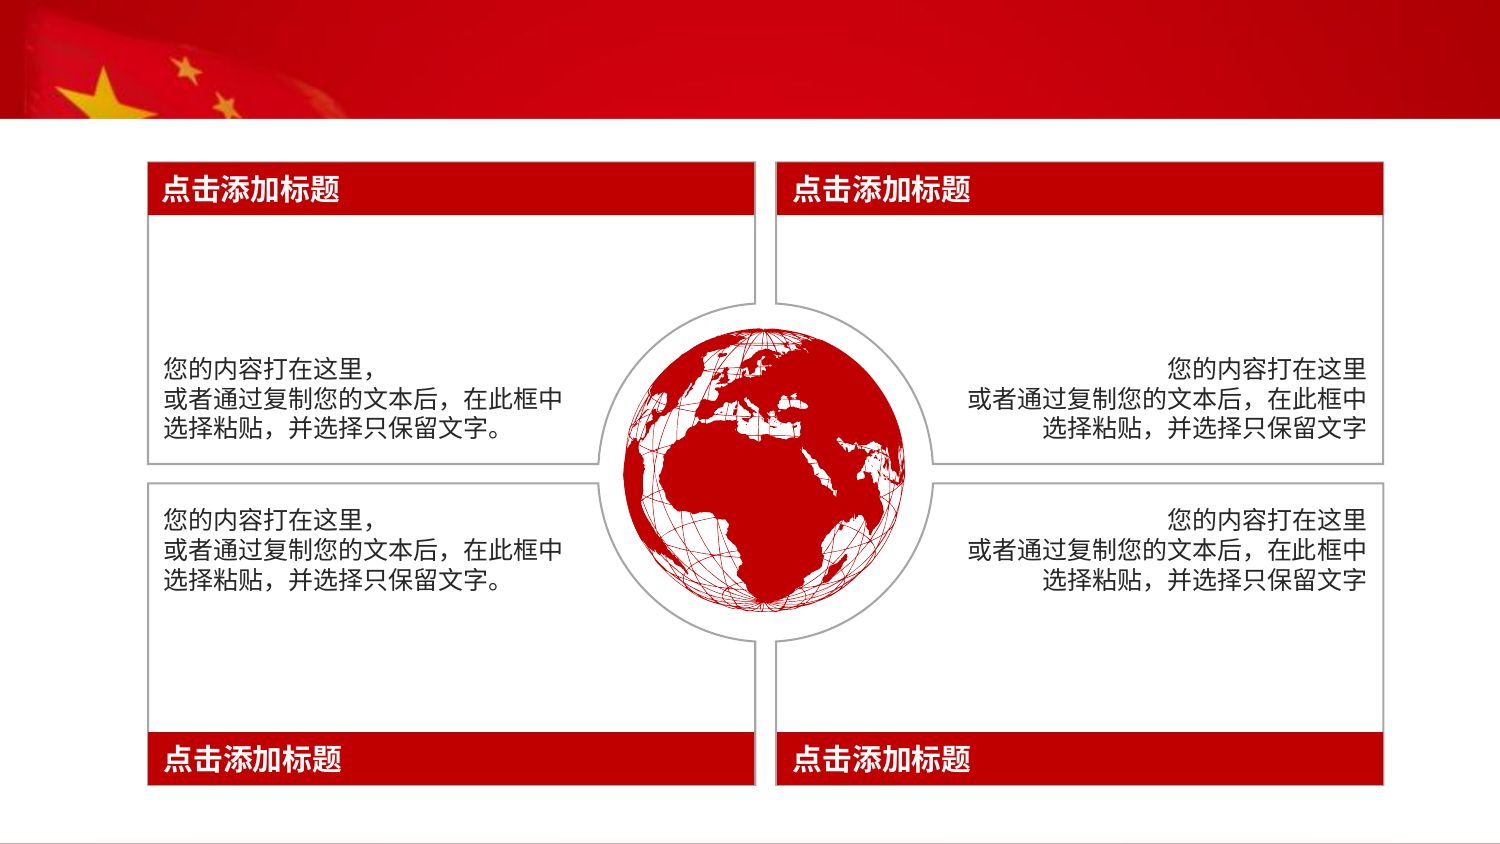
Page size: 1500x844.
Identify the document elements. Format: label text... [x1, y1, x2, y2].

text_box 您的内容打在这里 或者通过复制您的文本后，在此框中 选择粘贴，并选择只保留文字 [776, 483, 1384, 785]
text_box 您的内容打在这里， 或者通过复制您的文本后，在此框中 选择粘贴，并选择只保留文字。 [148, 483, 756, 785]
picture [0, 0, 1500, 118]
text_box 点击添加标题 [148, 732, 755, 785]
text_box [623, 327, 906, 613]
text_box 点击添加标题 [777, 732, 1384, 785]
text_box 点击添加标题 [777, 162, 1384, 216]
text_box 您的内容打在这里， 或者通过复制您的文本后，在此框中 选择粘贴，并选择只保留文字。 [147, 162, 756, 464]
text_box 点击添加标题 [148, 162, 755, 216]
text_box 您的内容打在这里 或者通过复制您的文本后，在此框中 选择粘贴，并选择只保留文字 [776, 162, 1384, 464]
text_box [139, 20, 544, 89]
